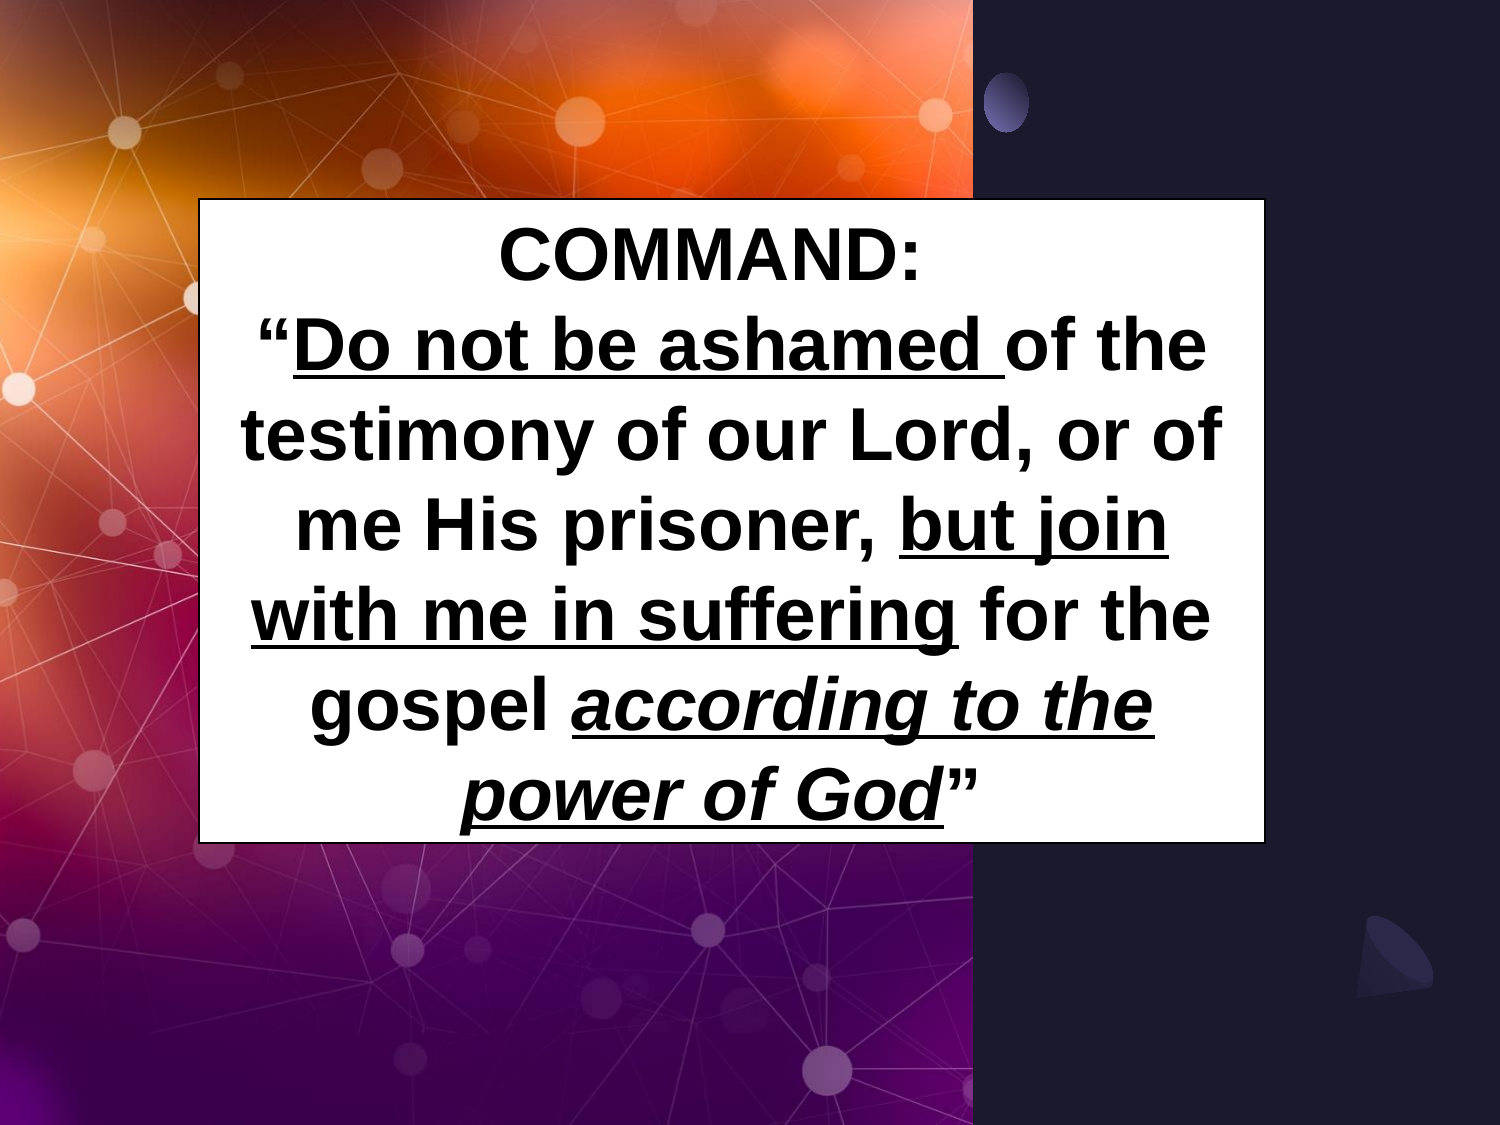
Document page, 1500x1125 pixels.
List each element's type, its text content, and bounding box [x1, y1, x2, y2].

text_box COMMAND: “Do not be ashamed of the testimony of our Lord, or of me His prisoner, but join with me in suffering for the gospel according to the power of God” [973, 198, 1266, 844]
picture [0, 0, 973, 1125]
